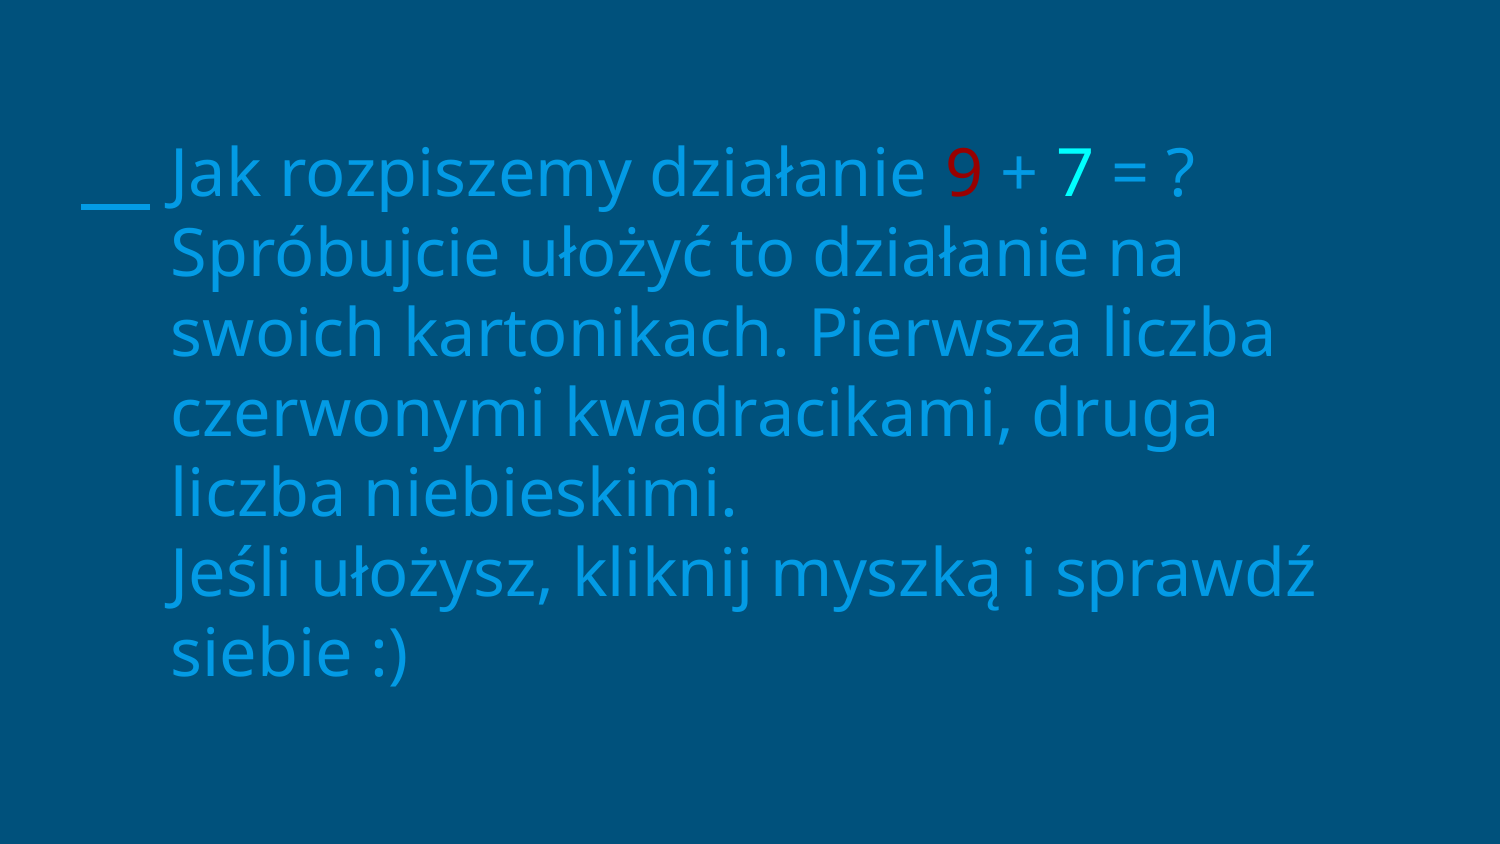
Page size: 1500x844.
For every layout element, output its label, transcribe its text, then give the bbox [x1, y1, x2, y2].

text_box Jak rozpiszemy działanie 9 + 7 = ? Spróbujcie ułożyć to działanie na swoich kartonikach. Pierwsza liczba czerwonymi kwadracikami, druga liczba niebieskimi. Jeśli ułożysz, kliknij myszką i sprawdź siebie :) [155, 114, 1345, 691]
